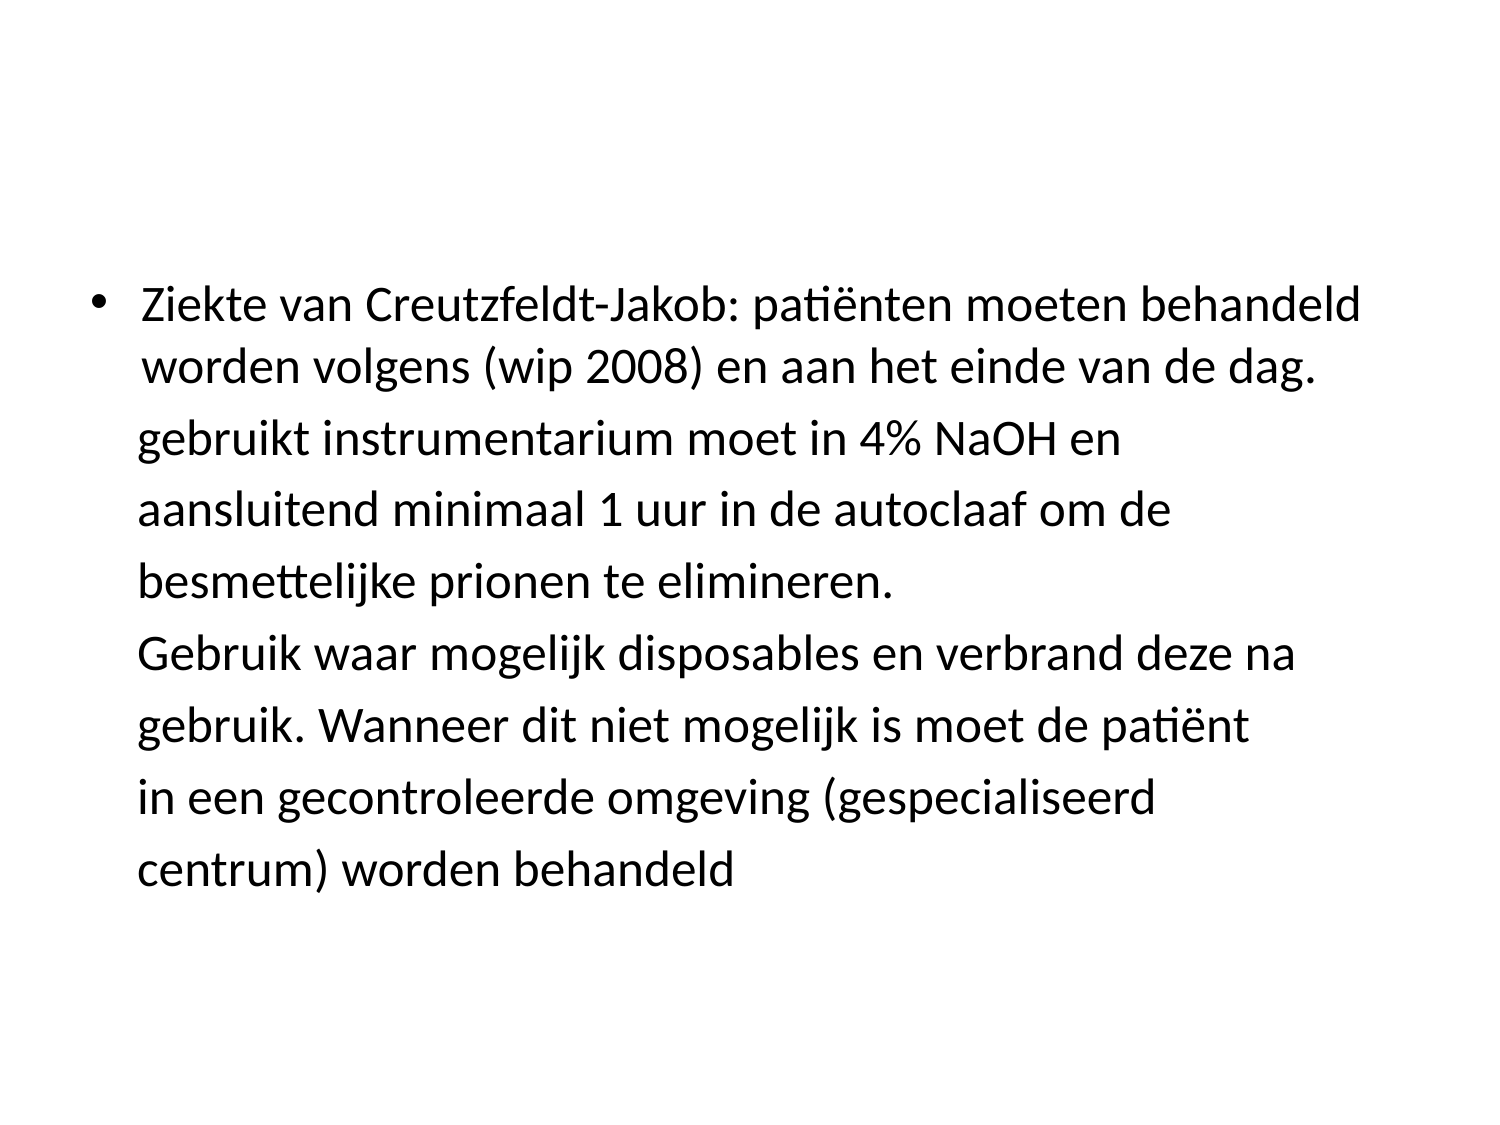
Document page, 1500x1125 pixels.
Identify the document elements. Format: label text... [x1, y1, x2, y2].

list Ziekte van Creutzfeldt-Jakob: patiënten moeten behandeld worden volgens (wip 2008) en aan het einde van de dag. gebruikt instrumentarium moet in 4% NaOH en aansluitend minimaal 1 uur in de autoclaaf om de besmettelijke prionen te elimineren. Gebruik waar mogelijk disposables en verbrand deze na gebruik. Wanneer dit niet mogelijk is moet de patiënt in een gecontroleerde omgeving (gespecialiseerd centrum) worden behandeld [75, 262, 1425, 1005]
